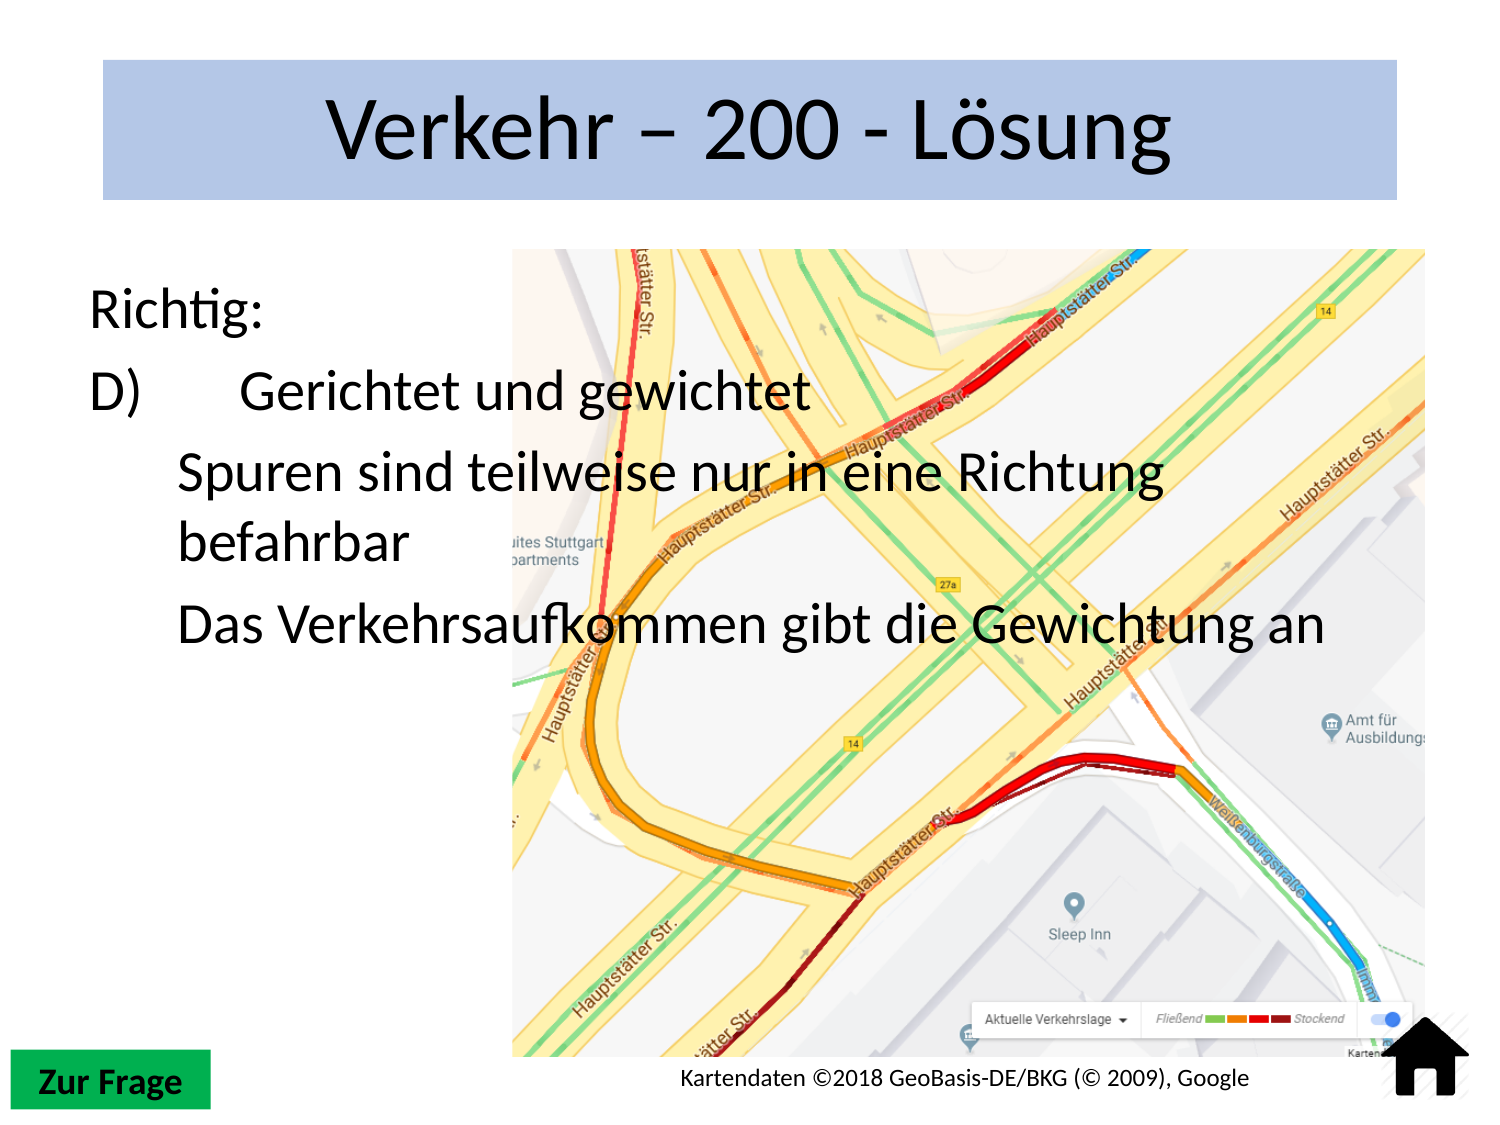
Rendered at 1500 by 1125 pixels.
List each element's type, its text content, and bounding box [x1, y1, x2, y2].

picture [512, 249, 1469, 1100]
text_box Kartendaten ©2018 GeoBasis-DE/BKG (© 2009), Google [665, 1057, 1272, 1099]
text_box Richtig: D) Gerichtet und gewichtet Spuren sind teilweise nur in eine Richtung befahrbar Das Verkehrsaufkommen gibt die Gewichtung an [74, 262, 512, 588]
text_box Zur Frage [10, 1049, 211, 1110]
title Verkehr – 200 - Lösung [103, 59, 1397, 200]
